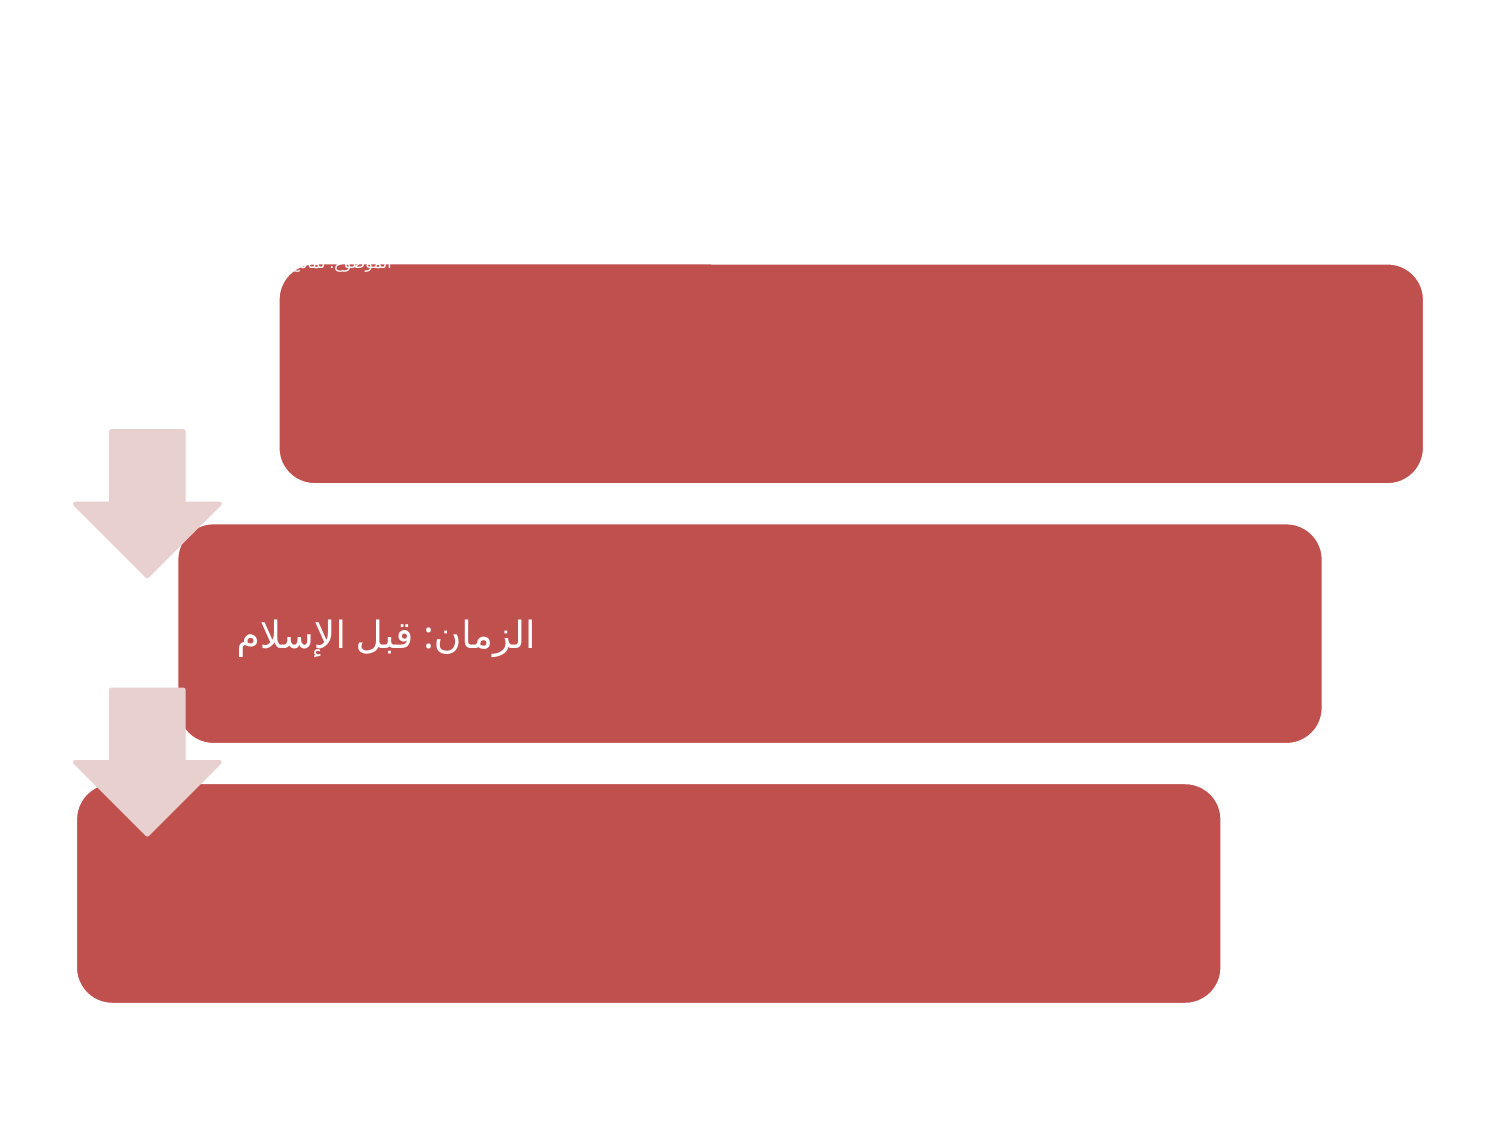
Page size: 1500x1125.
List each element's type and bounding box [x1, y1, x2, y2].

list [74, 262, 1426, 1006]
